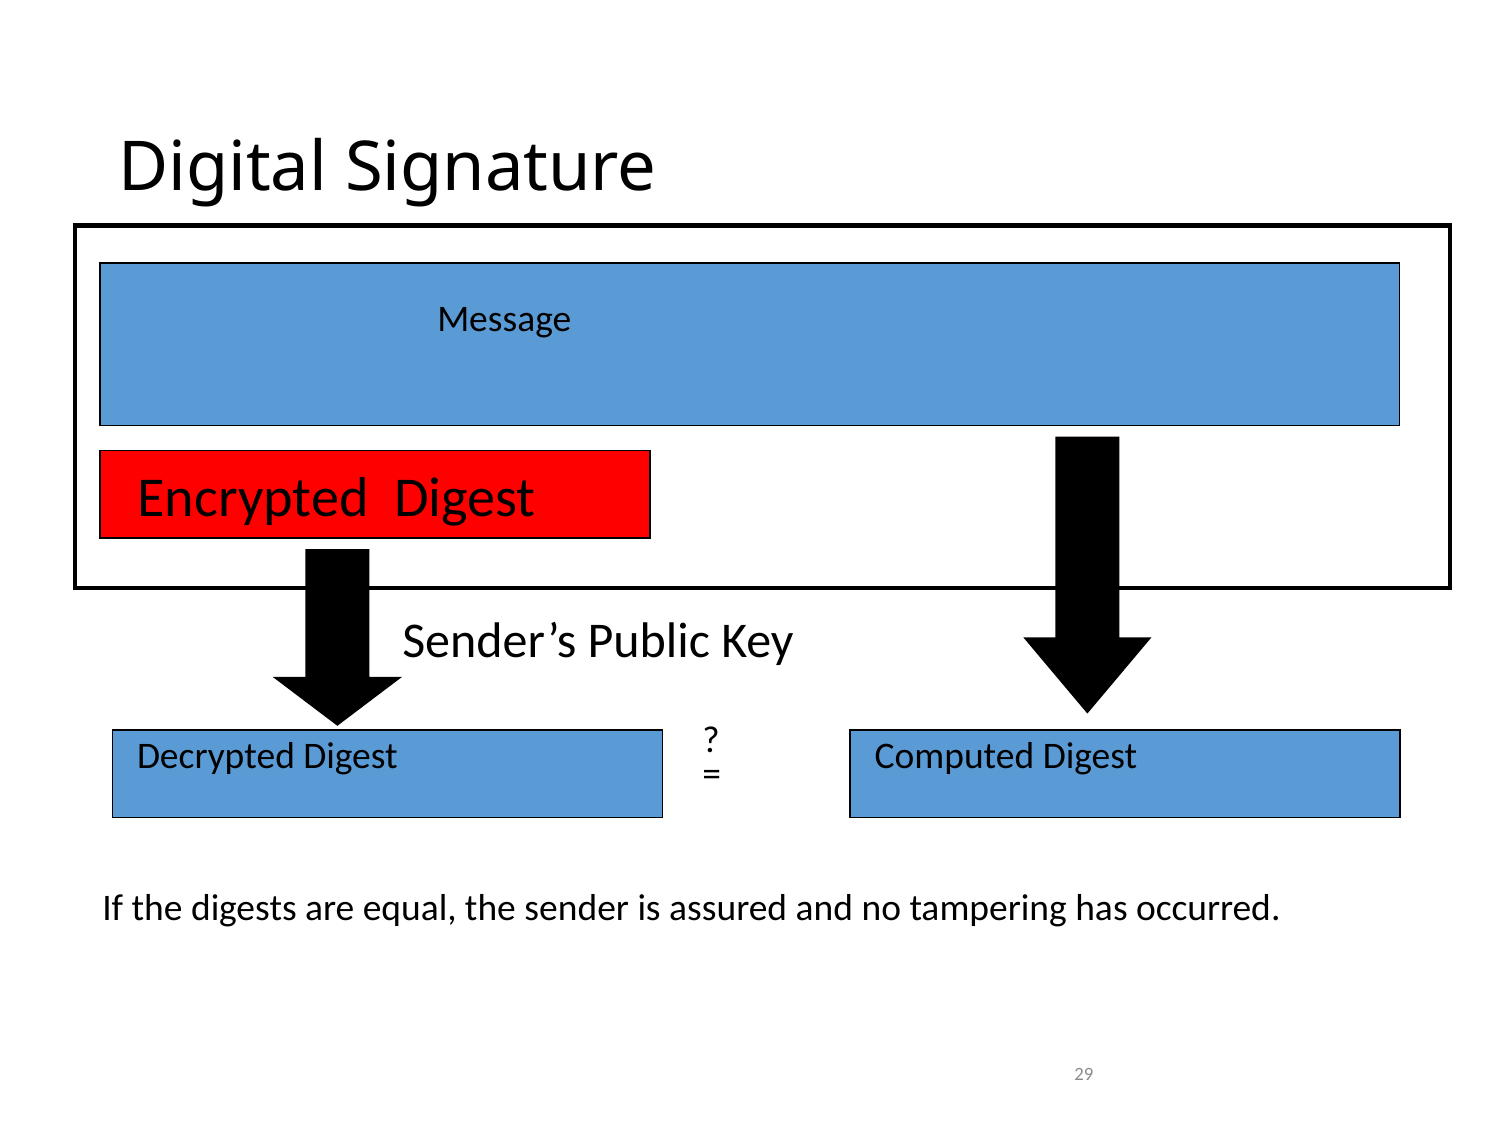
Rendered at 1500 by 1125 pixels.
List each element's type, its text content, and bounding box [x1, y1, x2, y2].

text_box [849, 724, 1401, 818]
slide_number 29 [1059, 1042, 1397, 1103]
text_box ? = [687, 718, 838, 801]
text_box If the digests are equal, the sender is assured and no tampering has occurred. [87, 874, 1438, 935]
title Digital Signature [103, 59, 1397, 223]
text_box [274, 589, 400, 724]
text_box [112, 724, 663, 818]
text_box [75, 225, 1450, 589]
text_box [1024, 589, 1150, 713]
text_box Sender’s Public Key [387, 600, 900, 675]
